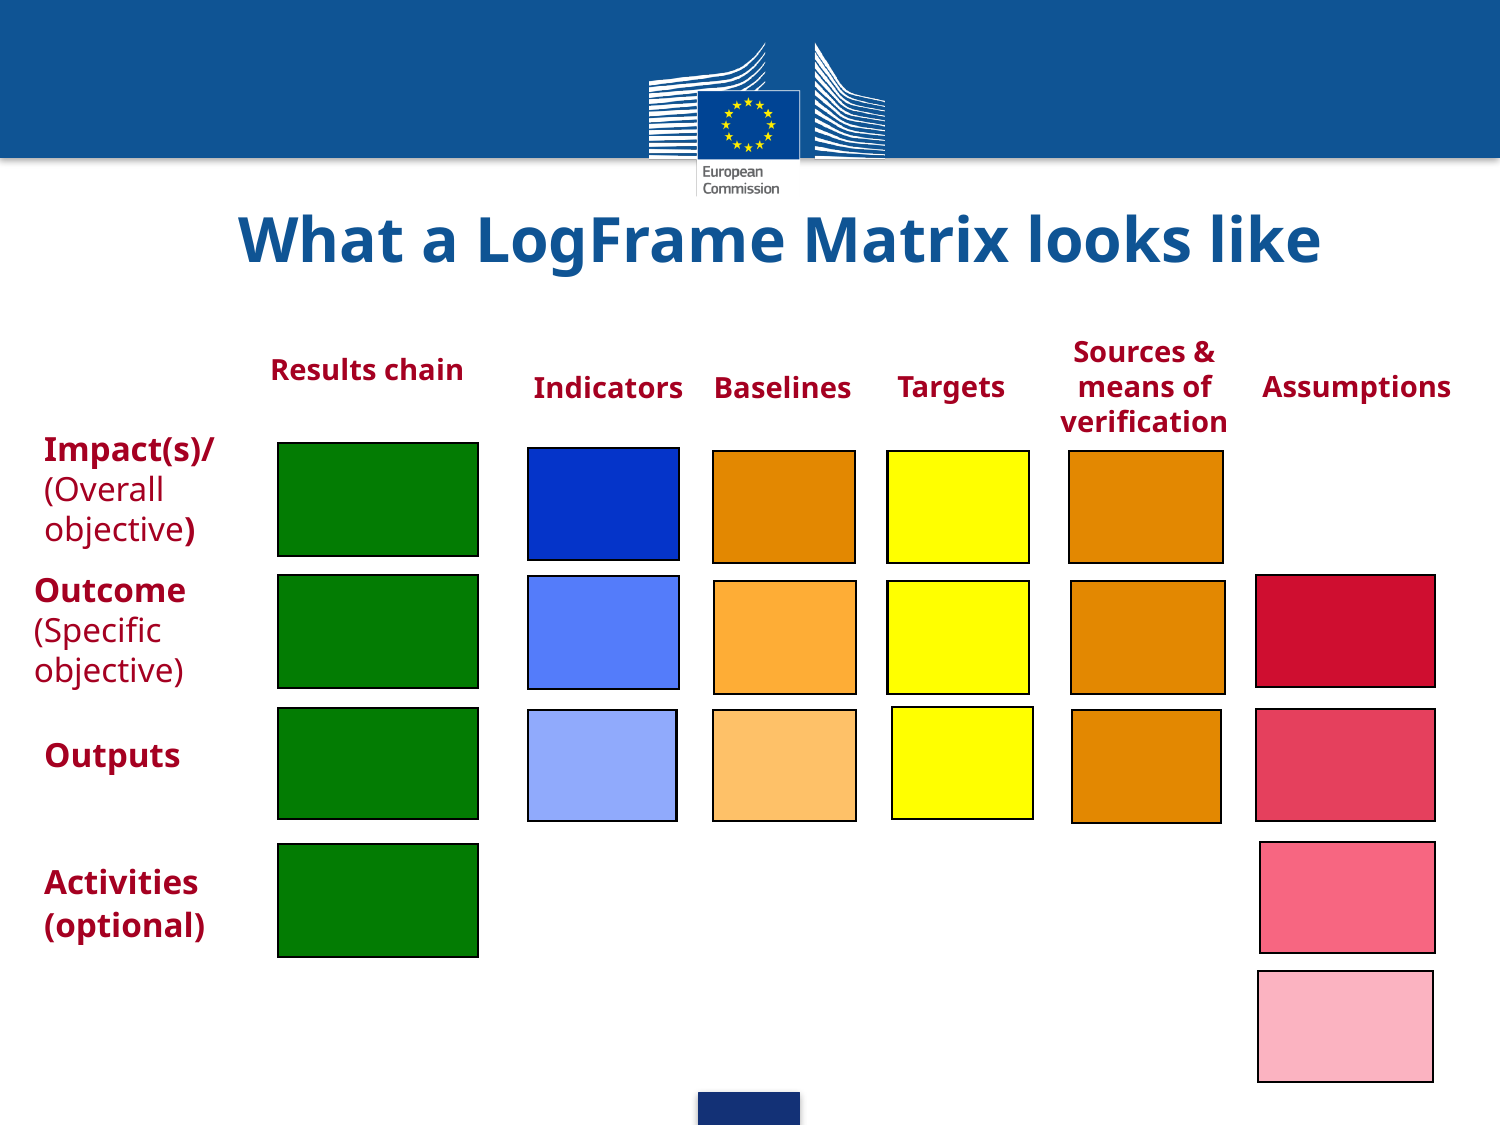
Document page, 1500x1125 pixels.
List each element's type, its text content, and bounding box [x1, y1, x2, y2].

text_box [1068, 450, 1223, 564]
text_box [277, 443, 479, 557]
text_box Results chain [230, 343, 505, 394]
text_box [713, 710, 857, 822]
text_box [277, 844, 479, 957]
text_box Impact(s)/ (Overall objective) [29, 420, 292, 555]
text_box [887, 450, 1030, 564]
text_box Outputs [29, 726, 292, 838]
text_box [527, 447, 680, 561]
text_box Indicators [501, 361, 679, 412]
title What a LogFrame Matrix looks like [1, 196, 1500, 280]
text_box [277, 707, 479, 820]
text_box [713, 581, 857, 694]
text_box Assumptions [1234, 361, 1481, 411]
text_box [282, 575, 479, 688]
text_box [1071, 710, 1222, 823]
text_box Activities (optional) [29, 853, 292, 952]
text_box Targets [879, 361, 1034, 411]
text_box [1257, 971, 1434, 1083]
text_box [1259, 841, 1436, 953]
text_box [1071, 581, 1226, 694]
picture [649, 42, 885, 196]
text_box [527, 576, 680, 689]
text_box [1256, 574, 1436, 688]
text_box [1255, 708, 1436, 822]
text_box [713, 450, 855, 564]
text_box [527, 710, 677, 822]
text_box [887, 581, 1030, 694]
text_box Sources & means of verification [1029, 326, 1260, 446]
text_box Baselines [679, 361, 879, 412]
text_box Outcome (Specific objective) [19, 562, 282, 697]
text_box [891, 706, 1034, 820]
